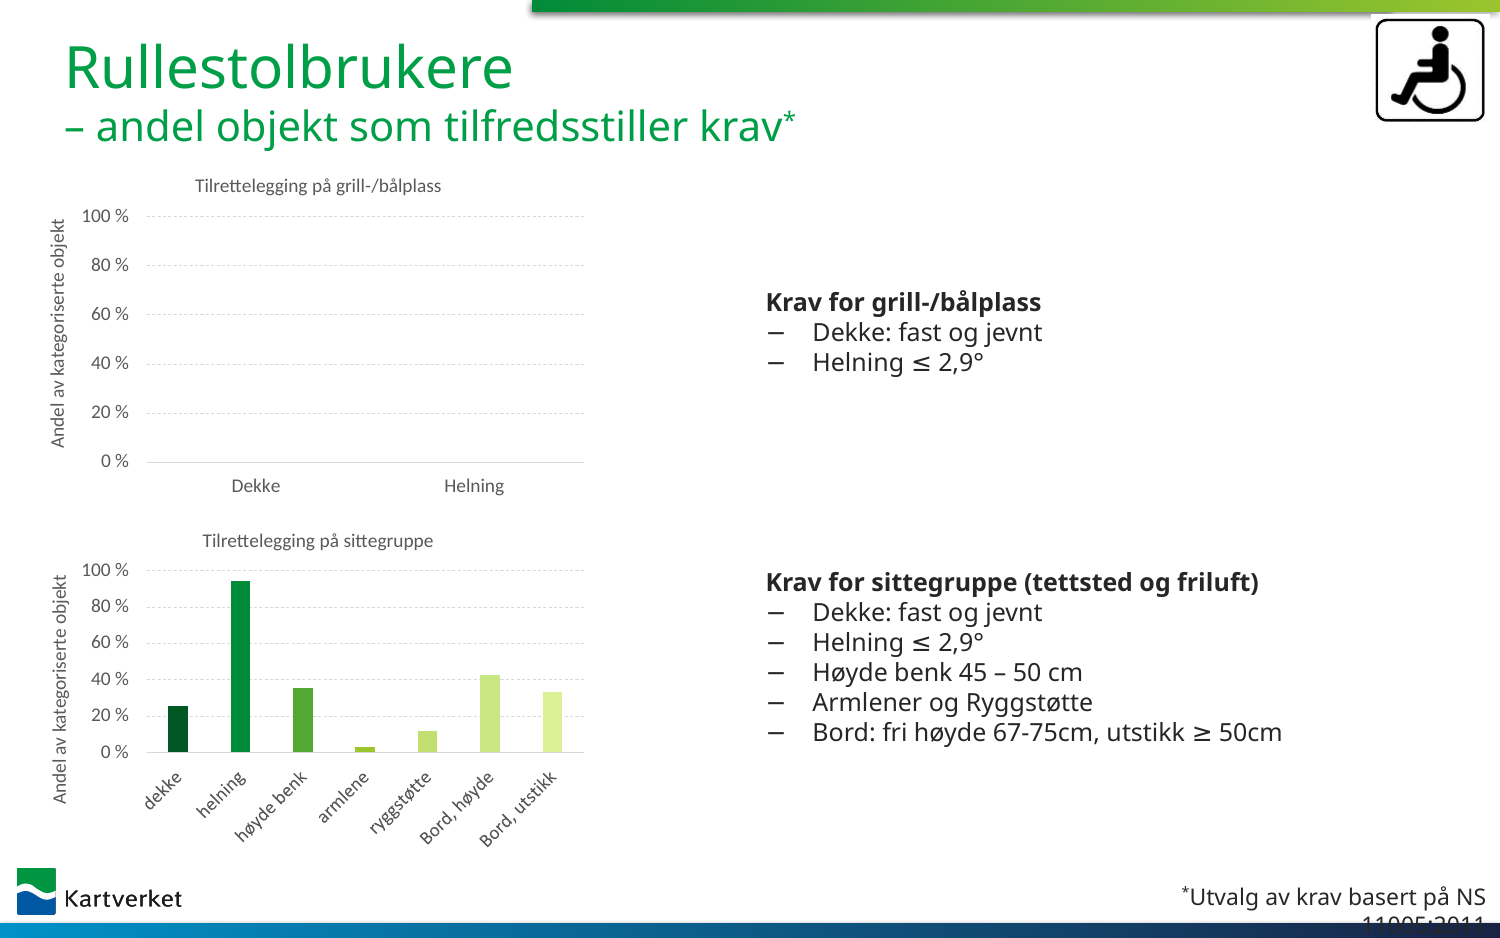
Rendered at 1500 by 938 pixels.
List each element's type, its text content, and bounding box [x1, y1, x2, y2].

picture [41, 520, 595, 859]
picture [1371, 13, 1491, 127]
text_box *Utvalg av krav basert på NS 11005:2011 [1068, 873, 1500, 938]
picture [41, 166, 595, 505]
text_box Rullestolbrukere – andel objekt som tilfredsstiller krav* [49, 14, 1431, 158]
text_box Krav for sittegruppe (tettsted og friluft) Dekke: fast og jevnt Helning ≤ 2,9° Høyde benk 45 – 50 cm Armlener og Ryggstøtte Bord: fri høyde 67-75cm, utstikk ≥ 50cm [750, 559, 1500, 754]
text_box Krav for grill-/bålplass Dekke: fast og jevnt Helning ≤ 2,9° [750, 279, 1452, 384]
